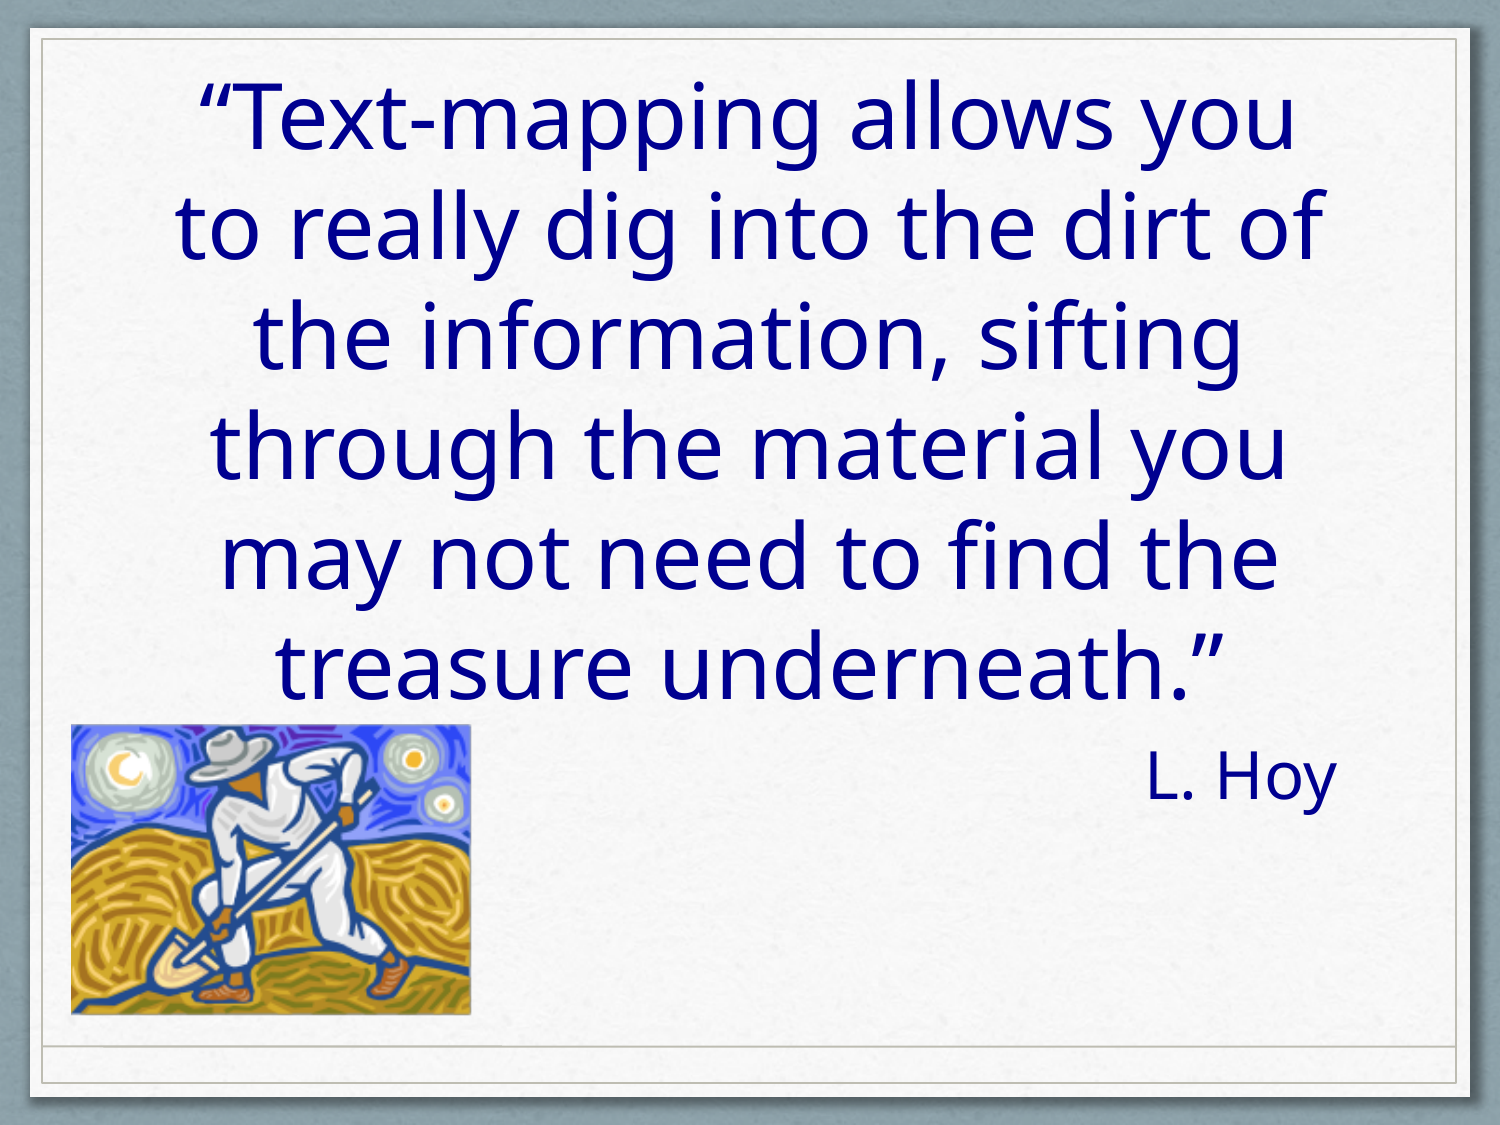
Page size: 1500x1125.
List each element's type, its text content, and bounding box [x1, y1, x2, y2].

picture [30, 28, 1470, 1097]
list L. Hoy [486, 725, 1353, 972]
title “Text-mapping allows you to really dig into the dirt of the information, sifting through the material you may not need to find the treasure underneath.” [147, 450, 1353, 725]
